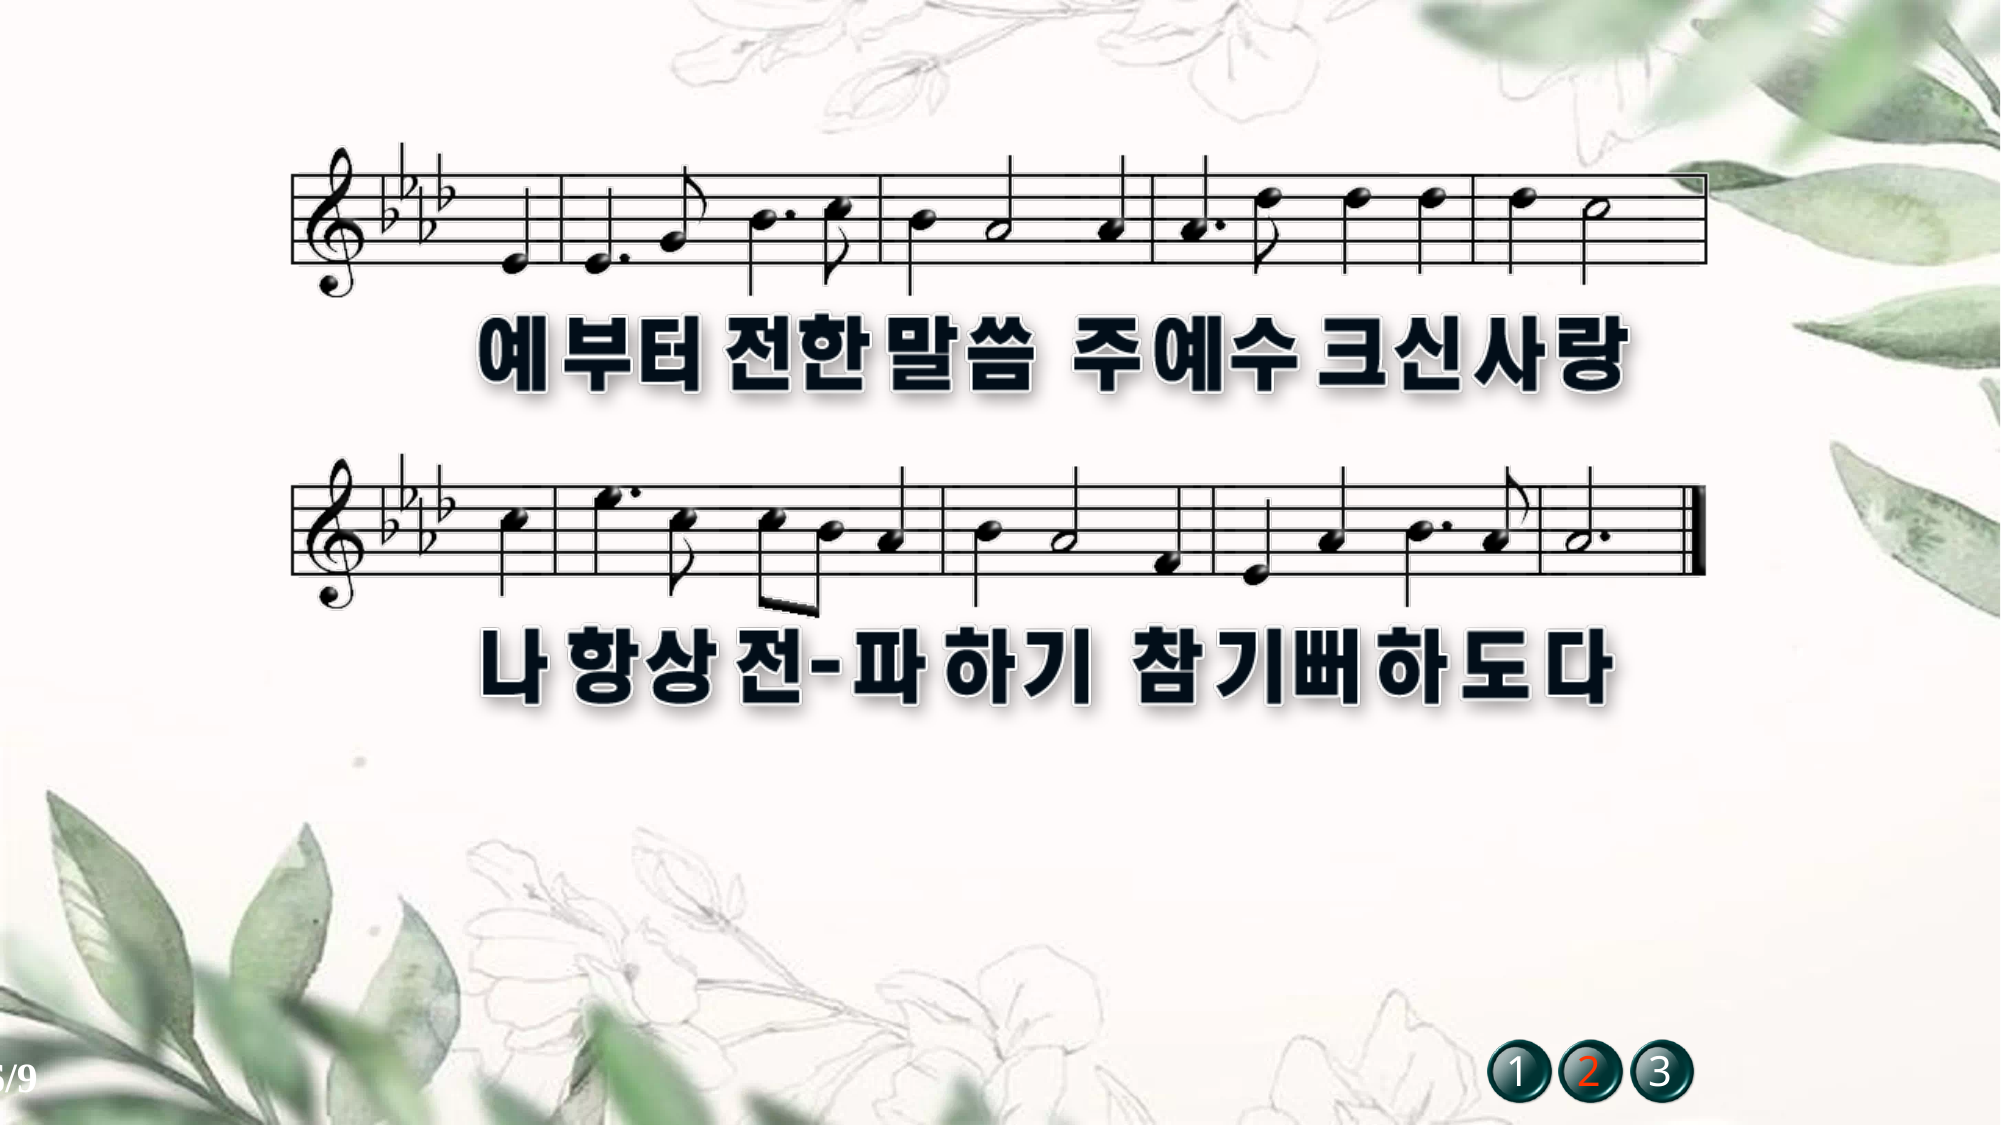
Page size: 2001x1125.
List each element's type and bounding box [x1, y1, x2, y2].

picture [0, 0, 2001, 1125]
text_box [1484, 1035, 1555, 1106]
text_box [1555, 1035, 1626, 1106]
text_box [1627, 1035, 1697, 1106]
